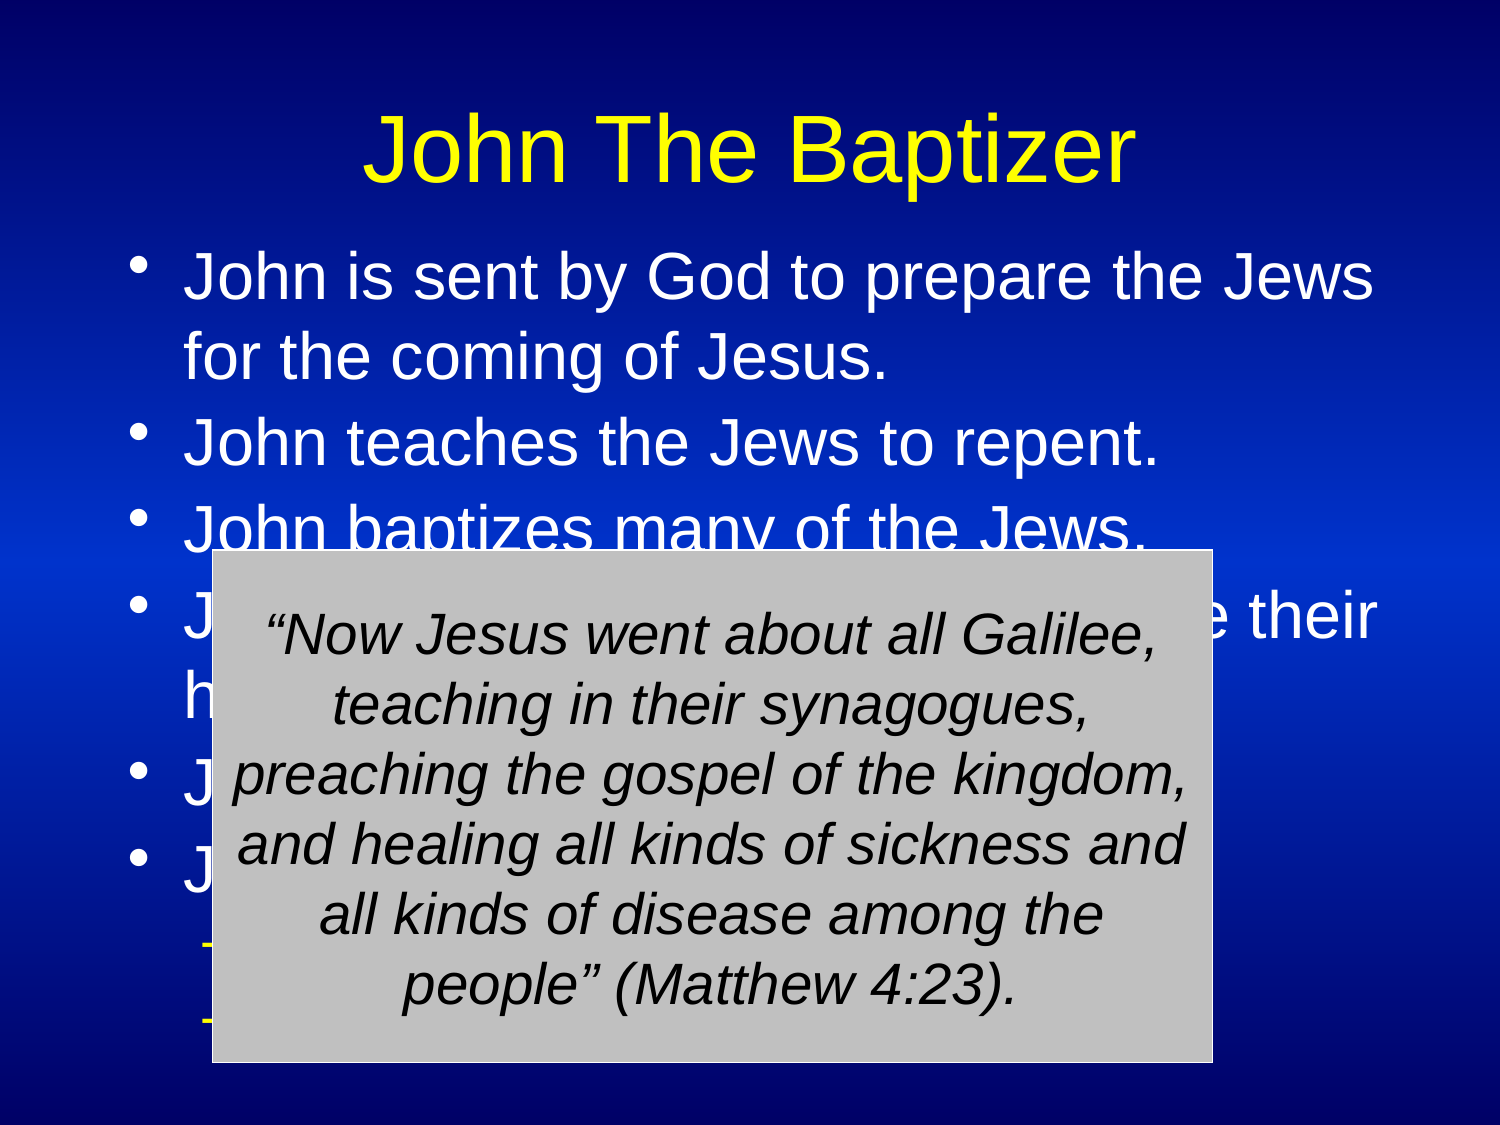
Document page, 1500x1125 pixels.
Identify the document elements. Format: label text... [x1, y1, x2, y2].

text_box “Now Jesus went about all Galilee, teaching in their synagogues, preaching the gospel of the kingdom, and healing all kinds of sickness and all kinds of disease among the people” (Matthew 4:23). [212, 549, 1213, 1063]
title John The Baptizer [37, 50, 1463, 238]
list John is sent by God to prepare the Jews for the coming of Jesus. John teaches the Jews to repent. John baptizes many of the Jews. John teaches the people to prepare their hearts and minds for Christ. Jesus allows John to baptize him. Jesus then begins his ministry. Preaching the gospel (“good news”). Performing miracles. [112, 224, 1438, 1088]
